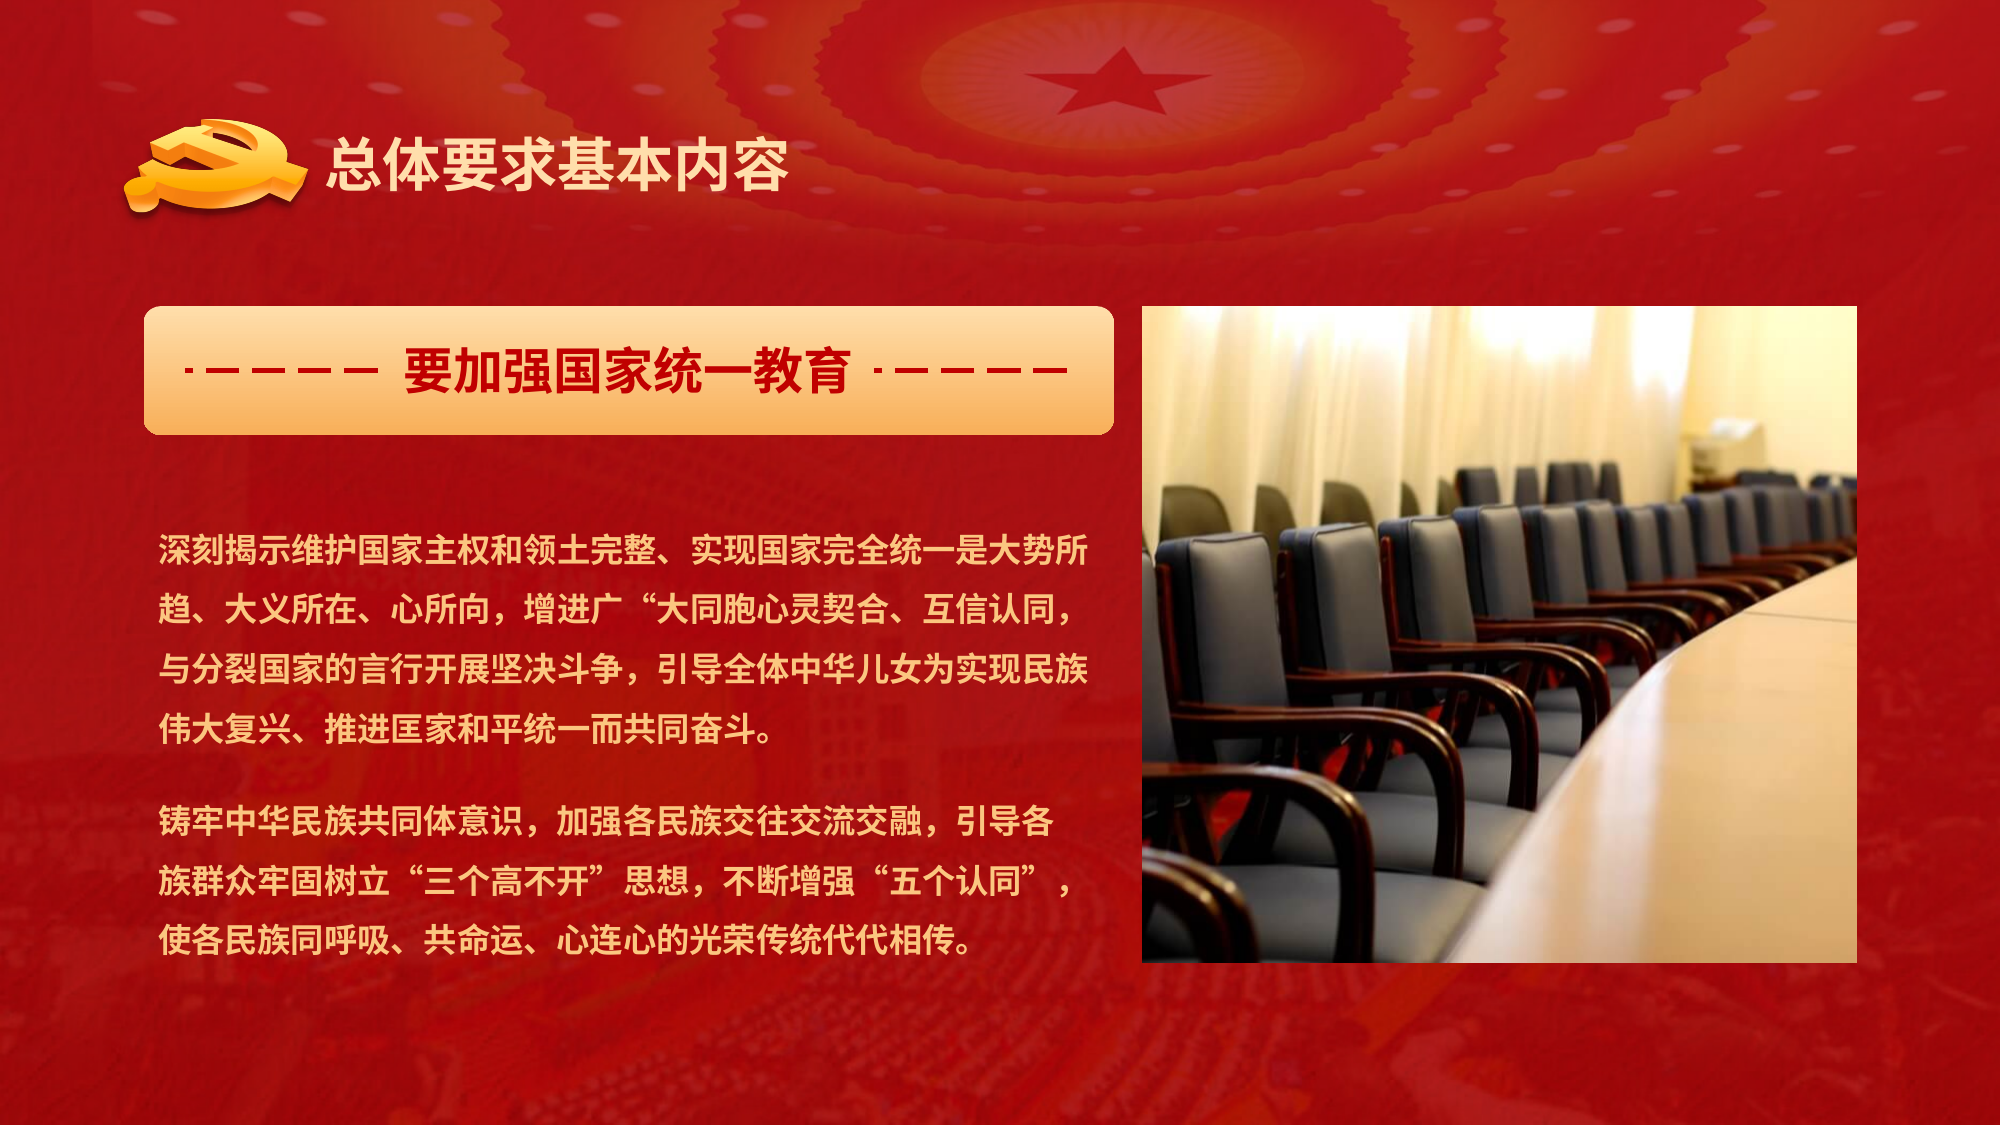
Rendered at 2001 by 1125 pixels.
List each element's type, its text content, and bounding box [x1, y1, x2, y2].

picture [123, 119, 309, 219]
text_box 铸牢中华民族共同体意识，加强各民族交往交流交融，引导各族群众牢固树立“三个高不开”思想，不断增强“五个认同”，使各民族同呼吸、共命运、心连心的光荣传统代代相传。 [143, 772, 1094, 967]
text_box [143, 306, 1115, 435]
picture [1142, 306, 1857, 963]
text_box 深刻揭示维护国家主权和领土完整、实现国家完全统一是大势所趋、大义所在、心所向，增进广“大同胞心灵契合、互信认同，与分裂国家的言行开展坚决斗争，引导全体中华儿女为实现民族伟大复兴、推进匡家和平统一而共同奋斗。 [143, 501, 1115, 756]
text_box 总体要求基本内容 [309, 120, 1363, 206]
